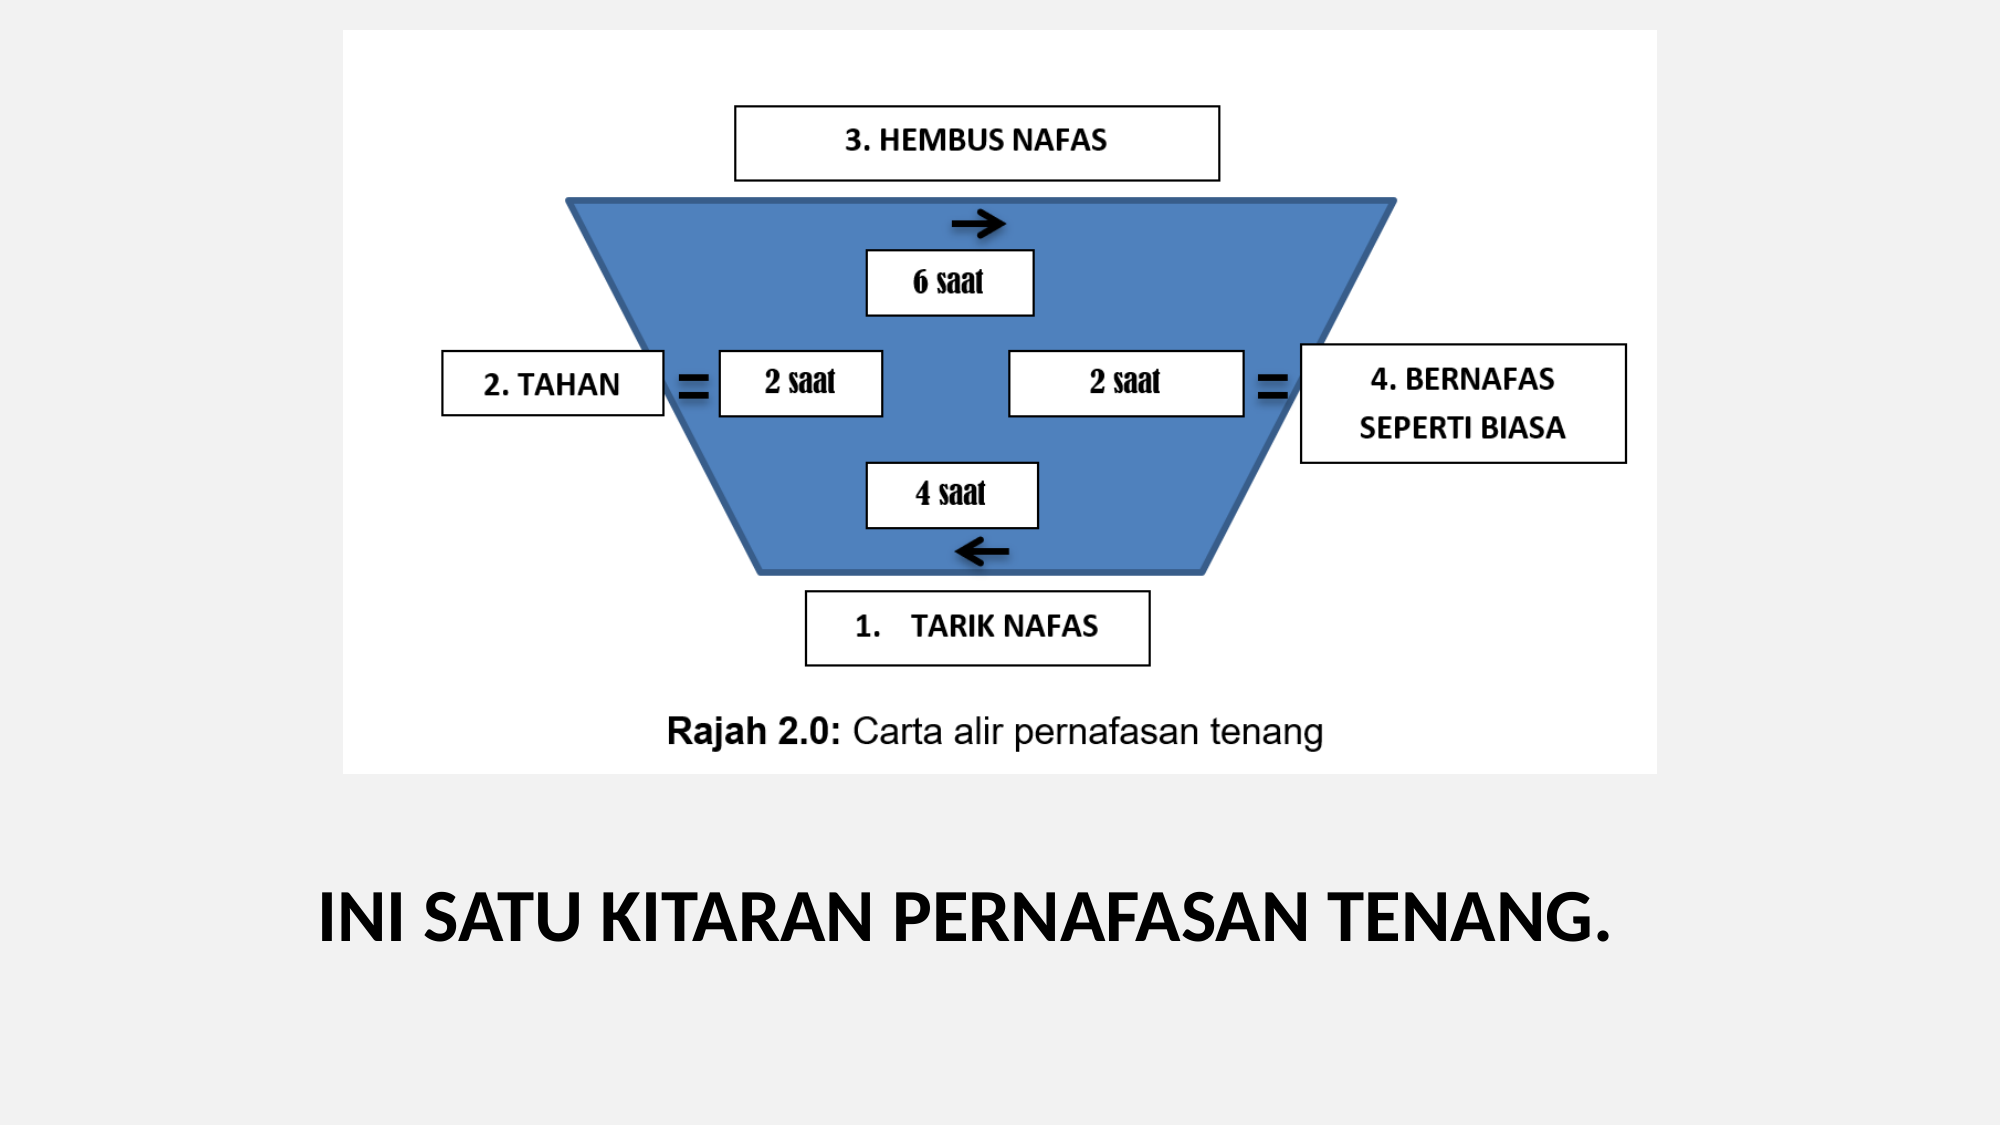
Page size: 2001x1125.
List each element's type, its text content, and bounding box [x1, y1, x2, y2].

title INI SATU KITARAN PERNAFASAN TENANG. [291, 862, 1642, 1050]
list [342, 30, 1657, 774]
